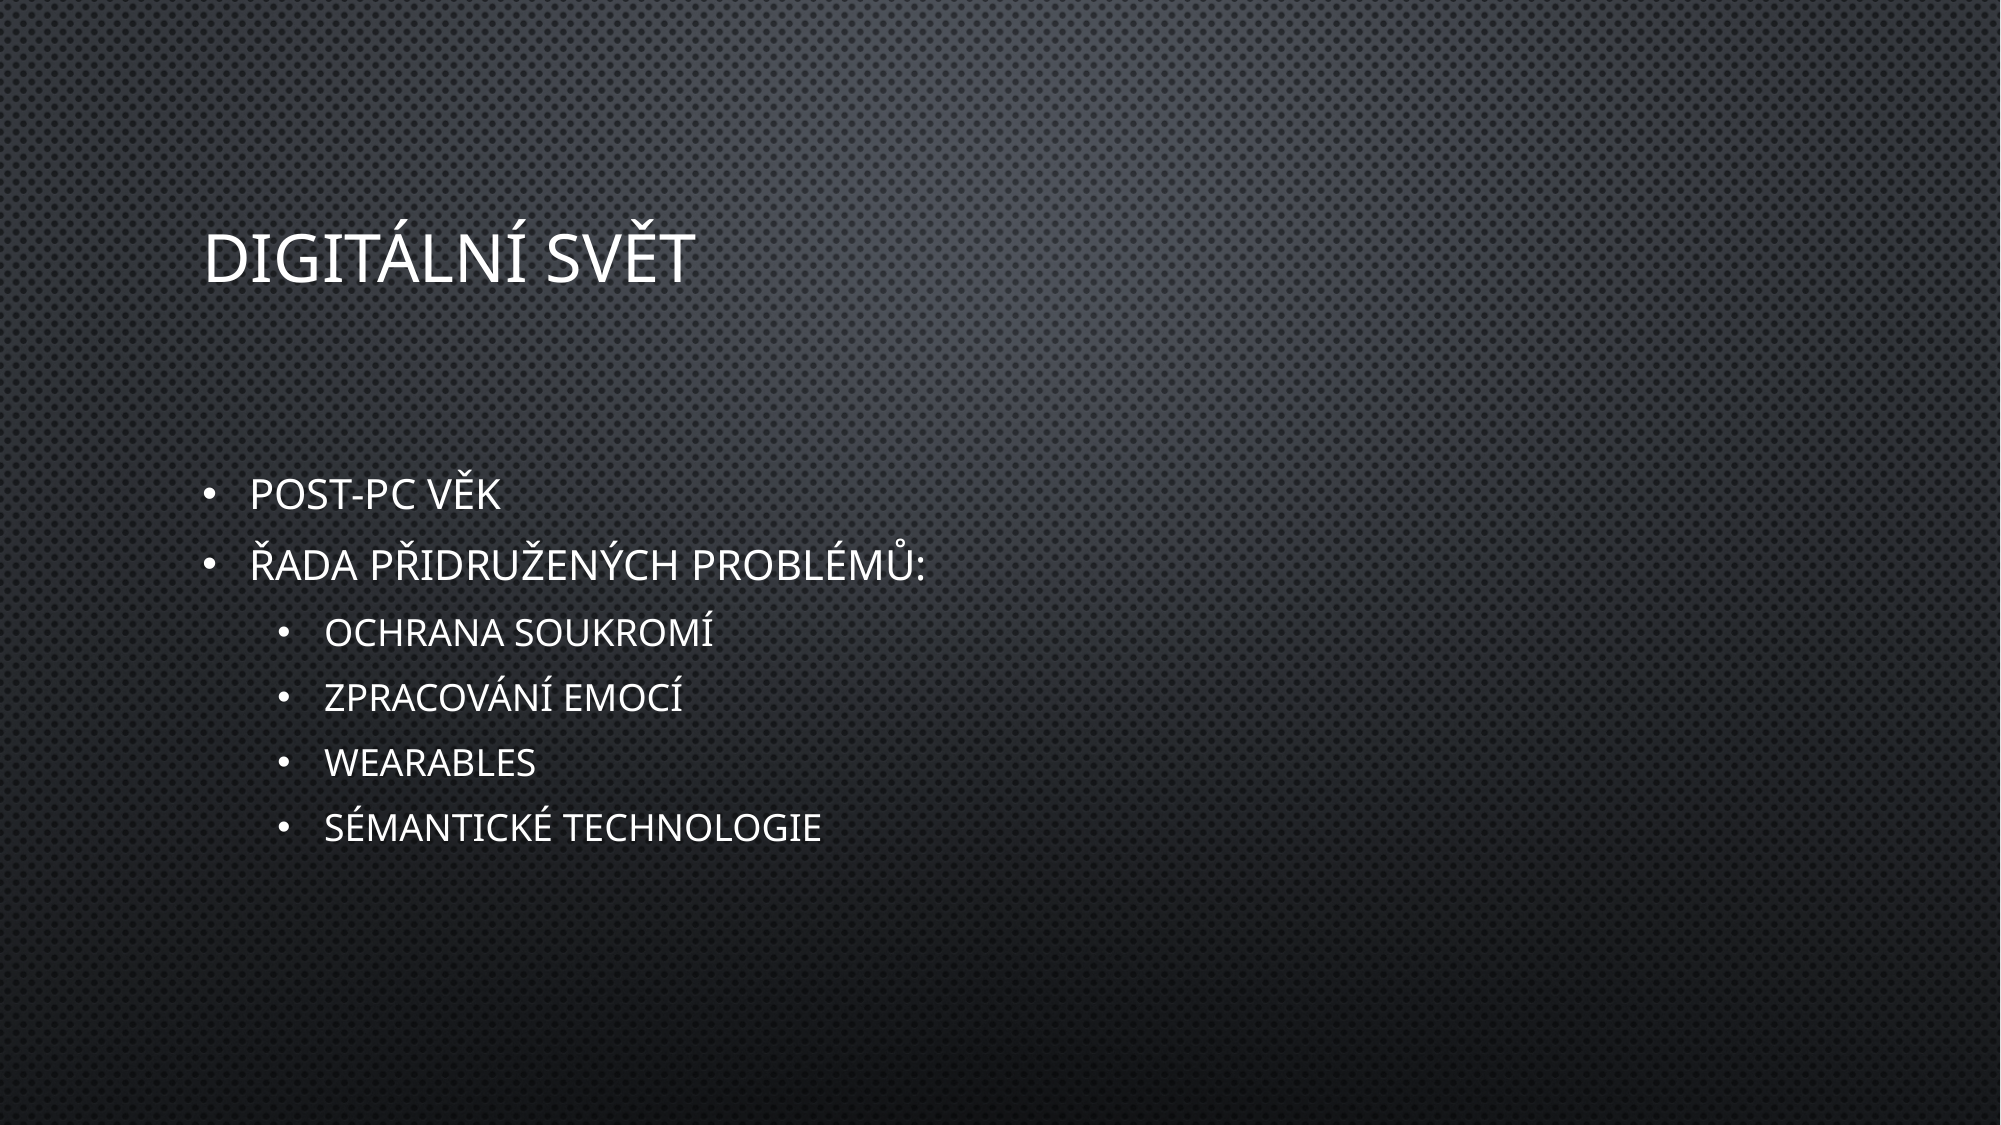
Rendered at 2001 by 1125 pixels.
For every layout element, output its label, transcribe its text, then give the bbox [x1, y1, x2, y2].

title Digitální svět [187, 99, 1813, 413]
list Post-PC věk Řada přidružených problémů: Ochrana soukromí Zpracování emocí Wearables Sémantické technologie [187, 437, 1813, 950]
